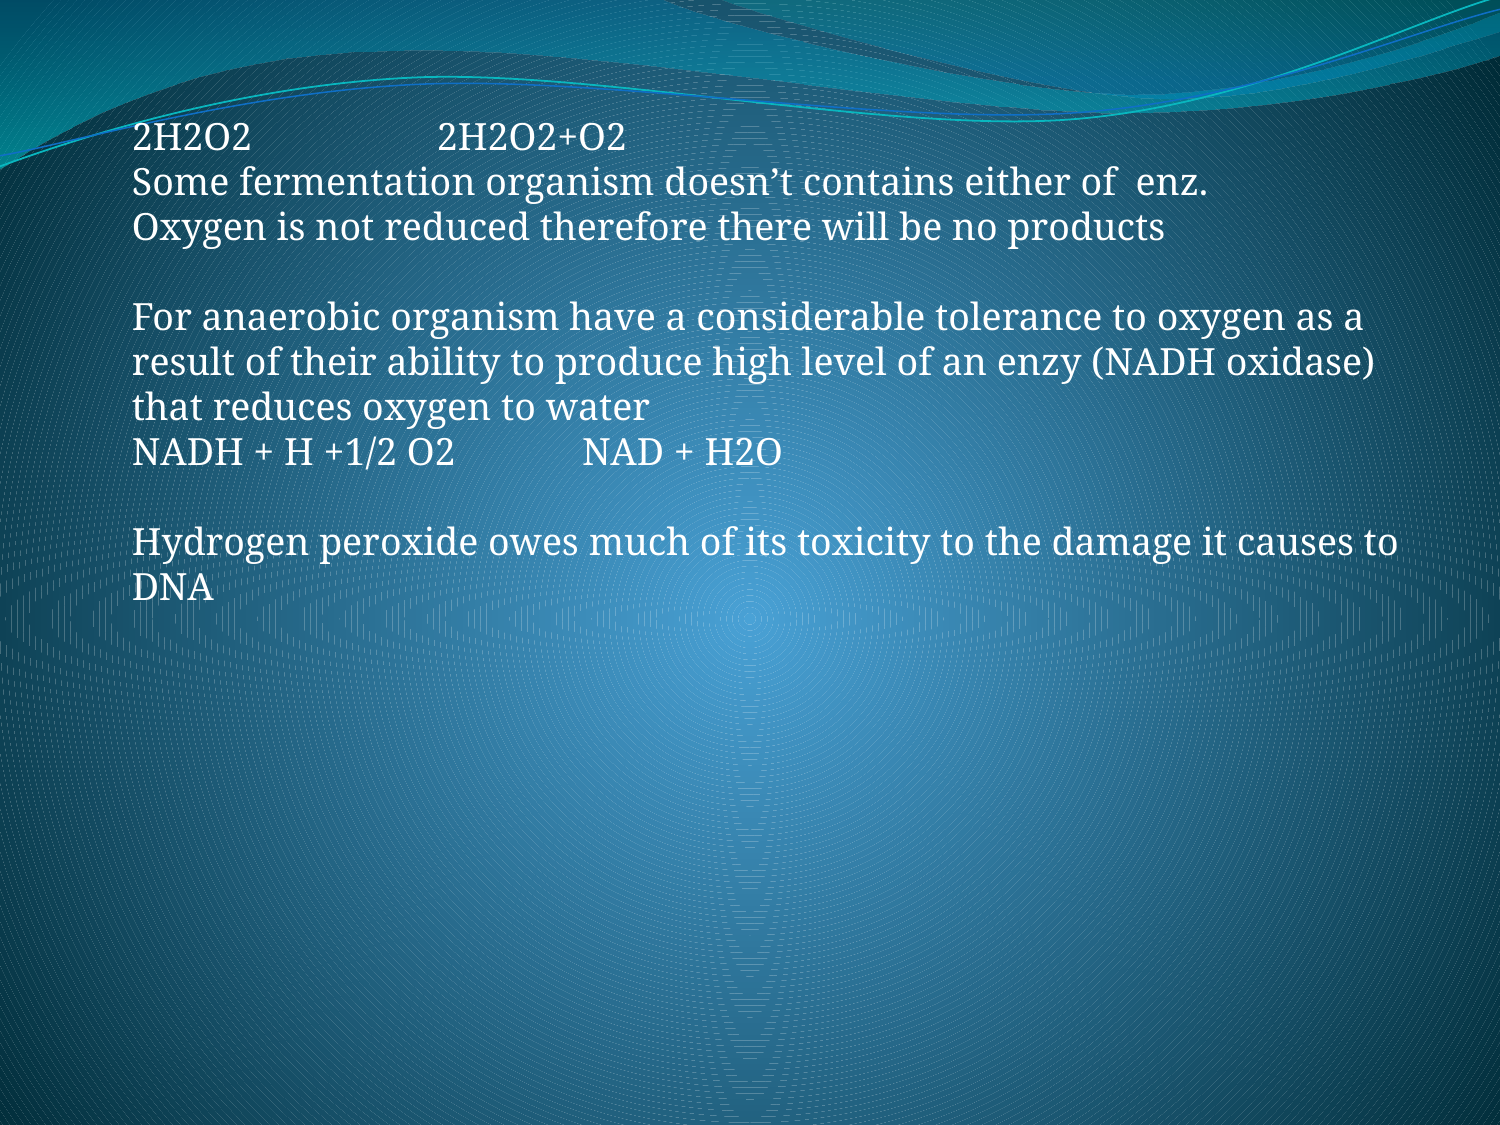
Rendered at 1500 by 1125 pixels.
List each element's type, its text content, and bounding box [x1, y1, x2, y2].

text_box [128, 46, 1454, 467]
text_box 2H2O2 2H2O2+O2 Some fermentation organism doesn’t contains either of enz. Oxygen is not reduced therefore there will be no products For anaerobic organism have a considerable tolerance to oxygen as a result of their ability to produce high level of an enzy (NADH oxidase) that reduces oxygen to water NADH + H +1/2 O2 NAD + H2O Hydrogen peroxide owes much of its toxicity to the damage it causes to DNA [117, 105, 1453, 886]
